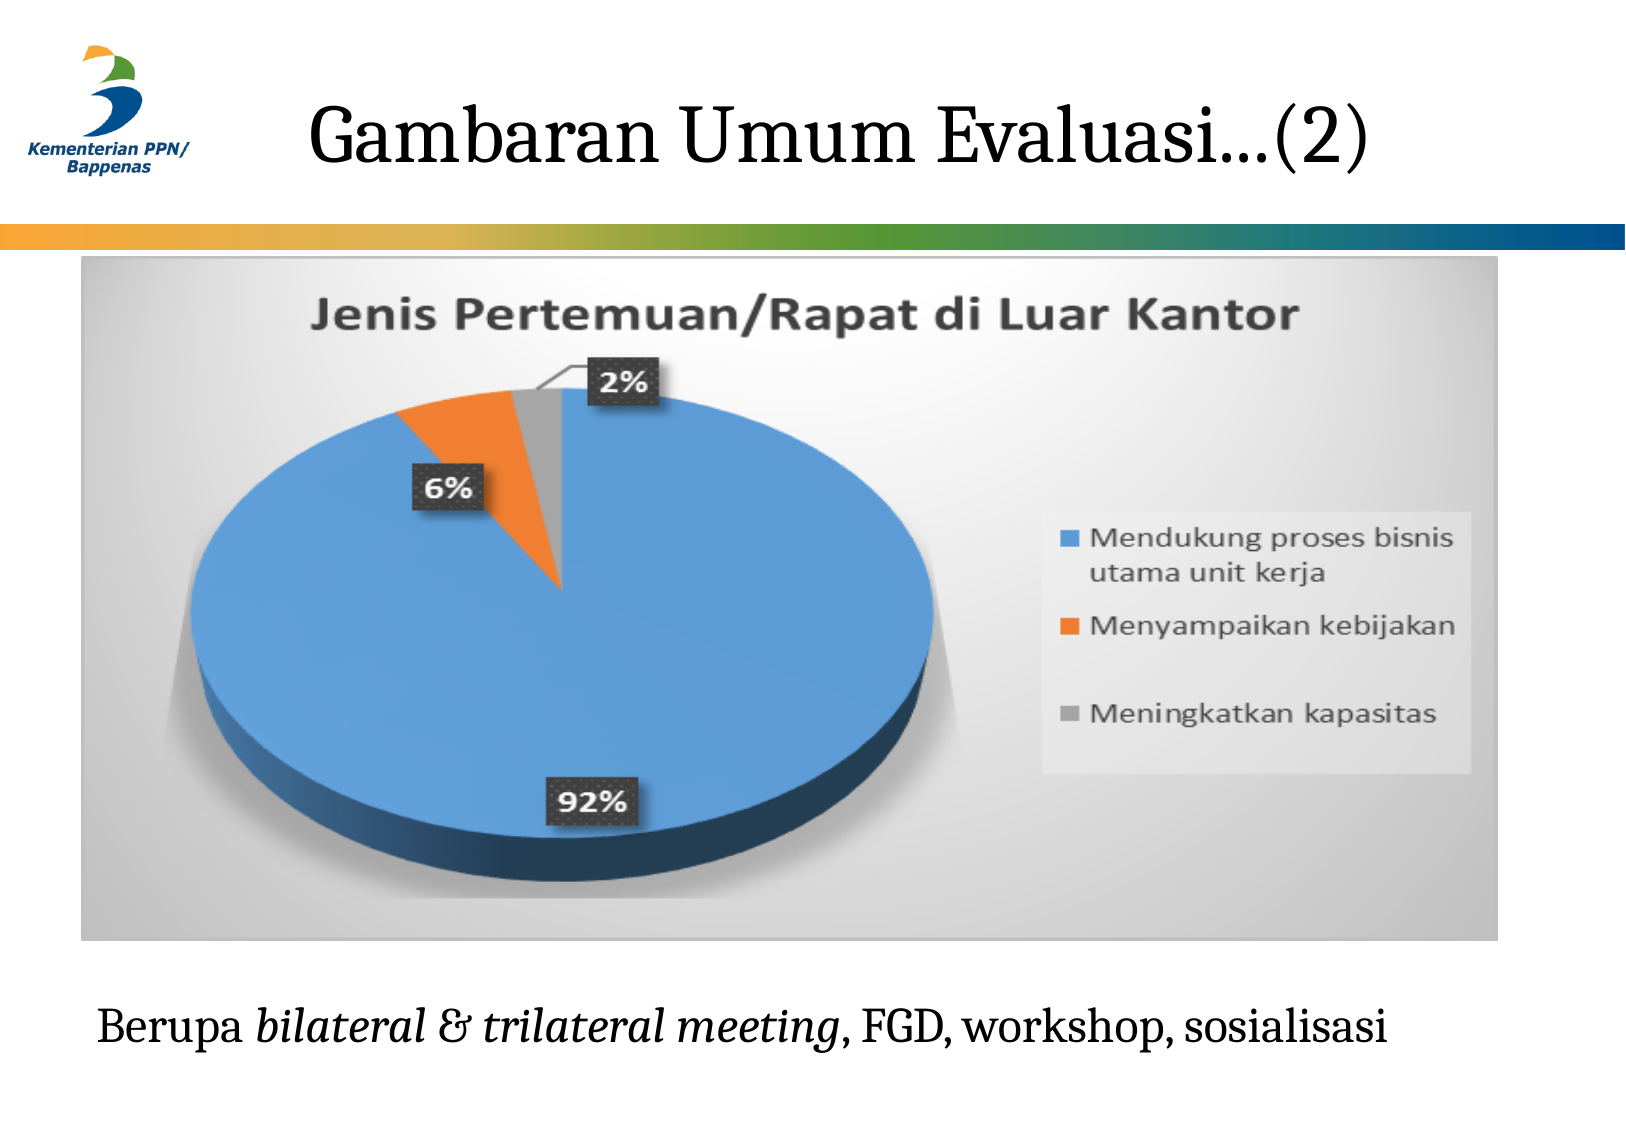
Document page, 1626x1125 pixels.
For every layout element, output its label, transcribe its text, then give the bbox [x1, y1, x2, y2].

title Gambaran Umum Evaluasi...(2) [139, 45, 1544, 213]
picture [80, 256, 1498, 941]
picture [1522, 224, 1625, 250]
list Berupa bilateral & trilateral meeting, FGD, workshop, sosialisasi [81, 984, 1544, 1070]
picture [0, 224, 1472, 250]
picture [13, 24, 204, 200]
